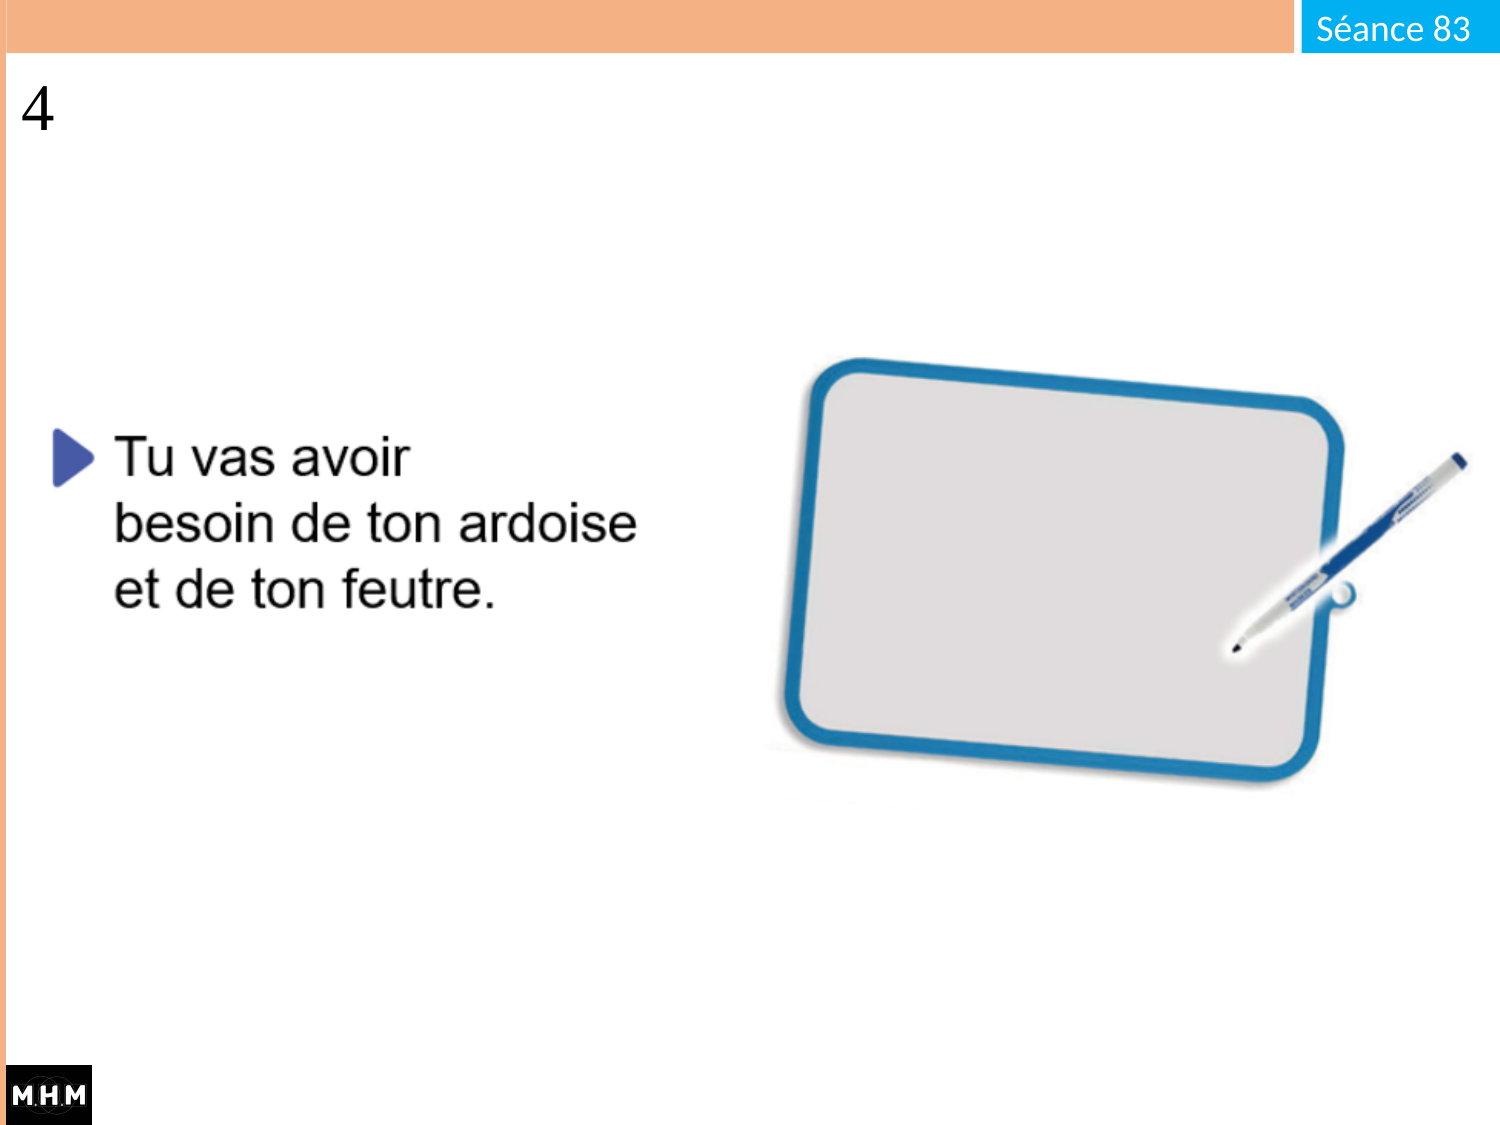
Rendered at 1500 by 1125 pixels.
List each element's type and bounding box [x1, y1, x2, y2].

picture [6, 1065, 92, 1125]
picture [24, 293, 1500, 841]
